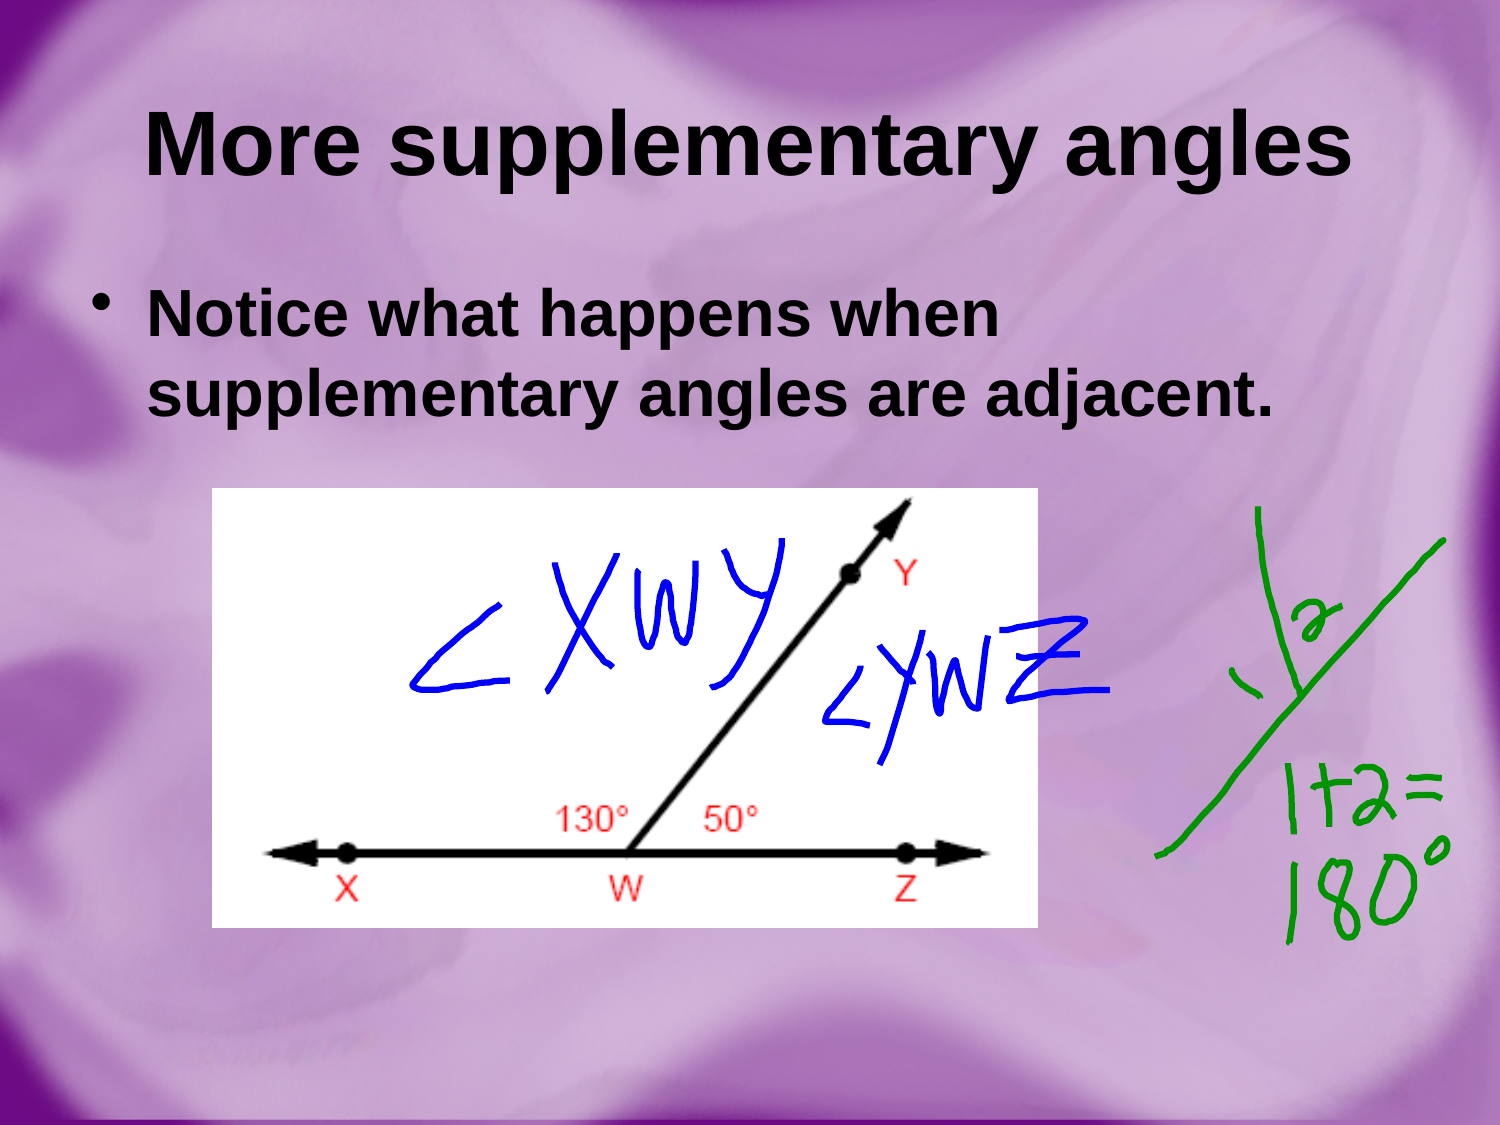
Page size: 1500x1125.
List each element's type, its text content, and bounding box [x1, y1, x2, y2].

text_box [1041, 653, 1080, 657]
text_box [1041, 618, 1086, 655]
title More supplementary angles [74, 44, 1426, 233]
text_box [1311, 783, 1324, 790]
text_box [1371, 856, 1415, 924]
text_box [1231, 669, 1261, 698]
text_box [1321, 763, 1331, 827]
text_box [1320, 860, 1359, 939]
text_box [1407, 775, 1442, 779]
text_box [1257, 506, 1302, 698]
text_box [1354, 766, 1396, 824]
text_box [1406, 794, 1443, 800]
text_box [1327, 781, 1352, 787]
picture [0, 0, 1500, 1125]
text_box [1288, 862, 1297, 944]
text_box [1041, 657, 1110, 696]
text_box [1302, 539, 1444, 697]
text_box [1426, 837, 1449, 864]
text_box [1154, 696, 1302, 858]
text_box [1287, 763, 1295, 835]
text_box [1293, 601, 1343, 640]
list Notice what happens when supplementary angles are adjacent. [74, 262, 1426, 1006]
